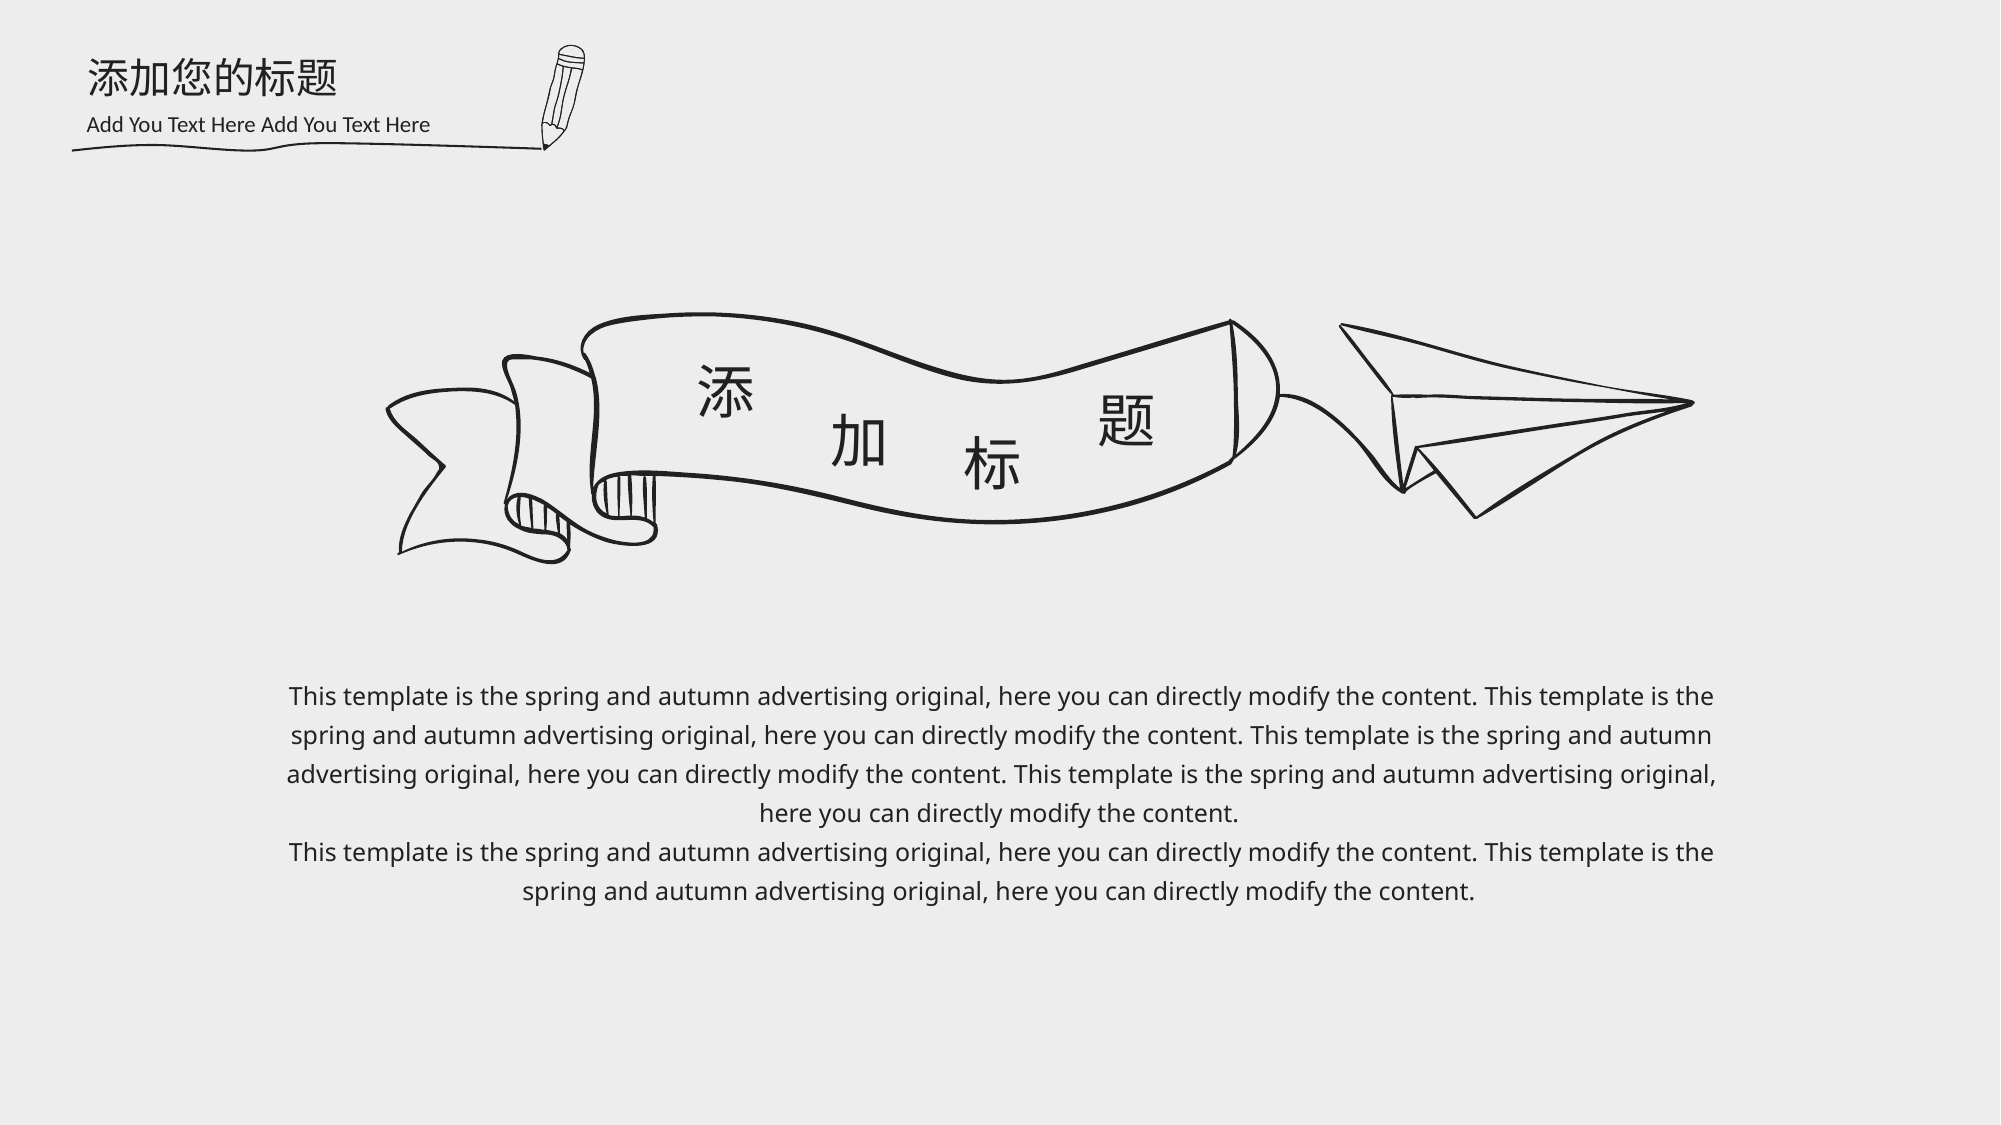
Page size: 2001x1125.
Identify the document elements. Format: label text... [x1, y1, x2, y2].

text_box 标 [949, 419, 1025, 505]
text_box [509, 75, 617, 120]
text_box Add You Text Here Add You Text Here [71, 93, 542, 145]
text_box [71, 142, 542, 152]
text_box This template is the spring and autumn advertising original, here you can directly modify the content. This template is the spring and autumn advertising original, here you can directly modify the content. This template is the spring and autumn advertising original, here you can directly modify the content. This template is the spring and autumn advertising original, here you can directly modify the content. This template is the spring and autumn advertising original, here you can directly modify the content. This template is the spring and autumn advertising original, here you can directly modify the content. [256, 664, 1750, 913]
text_box [385, 312, 1696, 565]
text_box 题 [1082, 376, 1158, 462]
text_box 添 [681, 348, 757, 433]
text_box 加 [815, 396, 891, 482]
text_box 添加您的标题 [73, 44, 354, 93]
